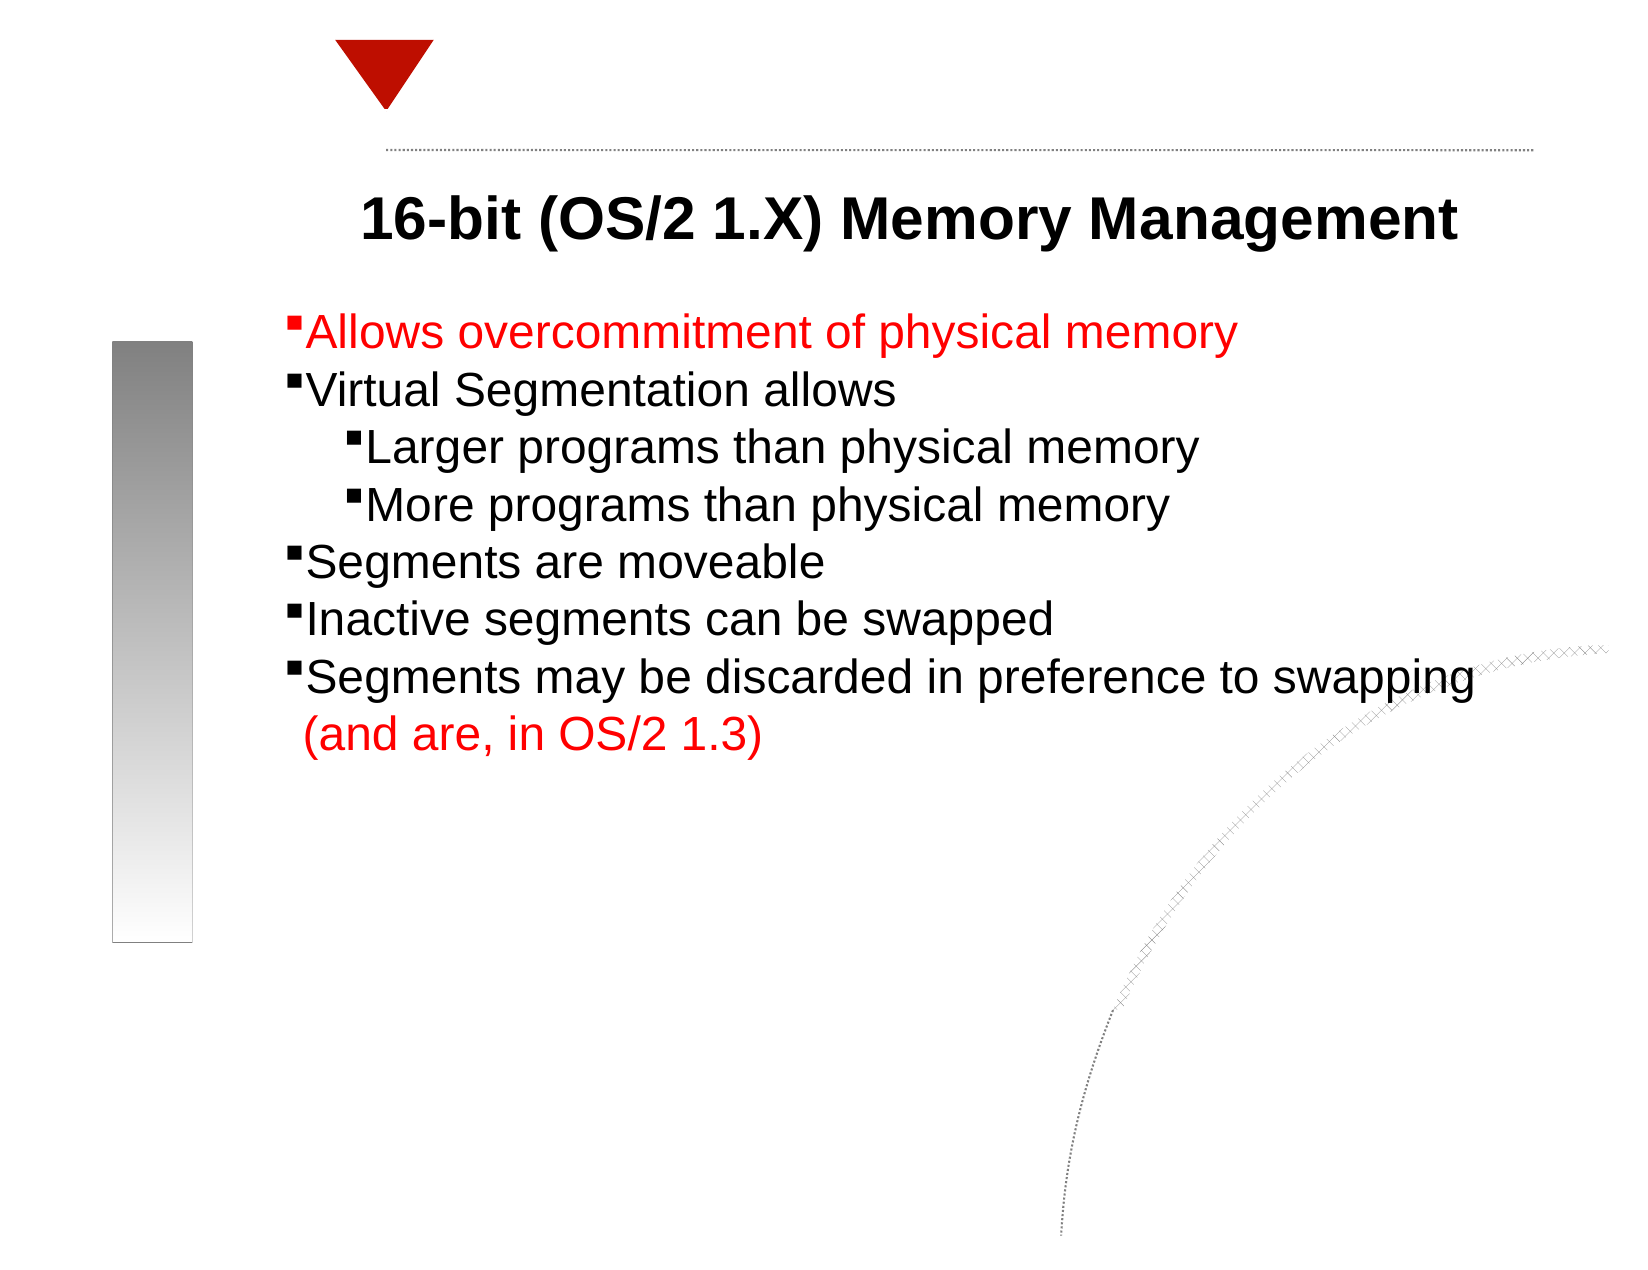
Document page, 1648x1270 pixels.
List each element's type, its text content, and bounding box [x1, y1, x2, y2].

text_box Allows overcommitment of physical memory Virtual Segmentation allows Larger programs than physical memory More programs than physical memory Segments are moveable Inactive segments can be swapped Segments may be discarded in preference to swapping (and are, in OS/2 1.3) [283, 300, 1582, 761]
text_box 16-bit (OS/2 1.X) Memory Management [360, 109, 1574, 300]
